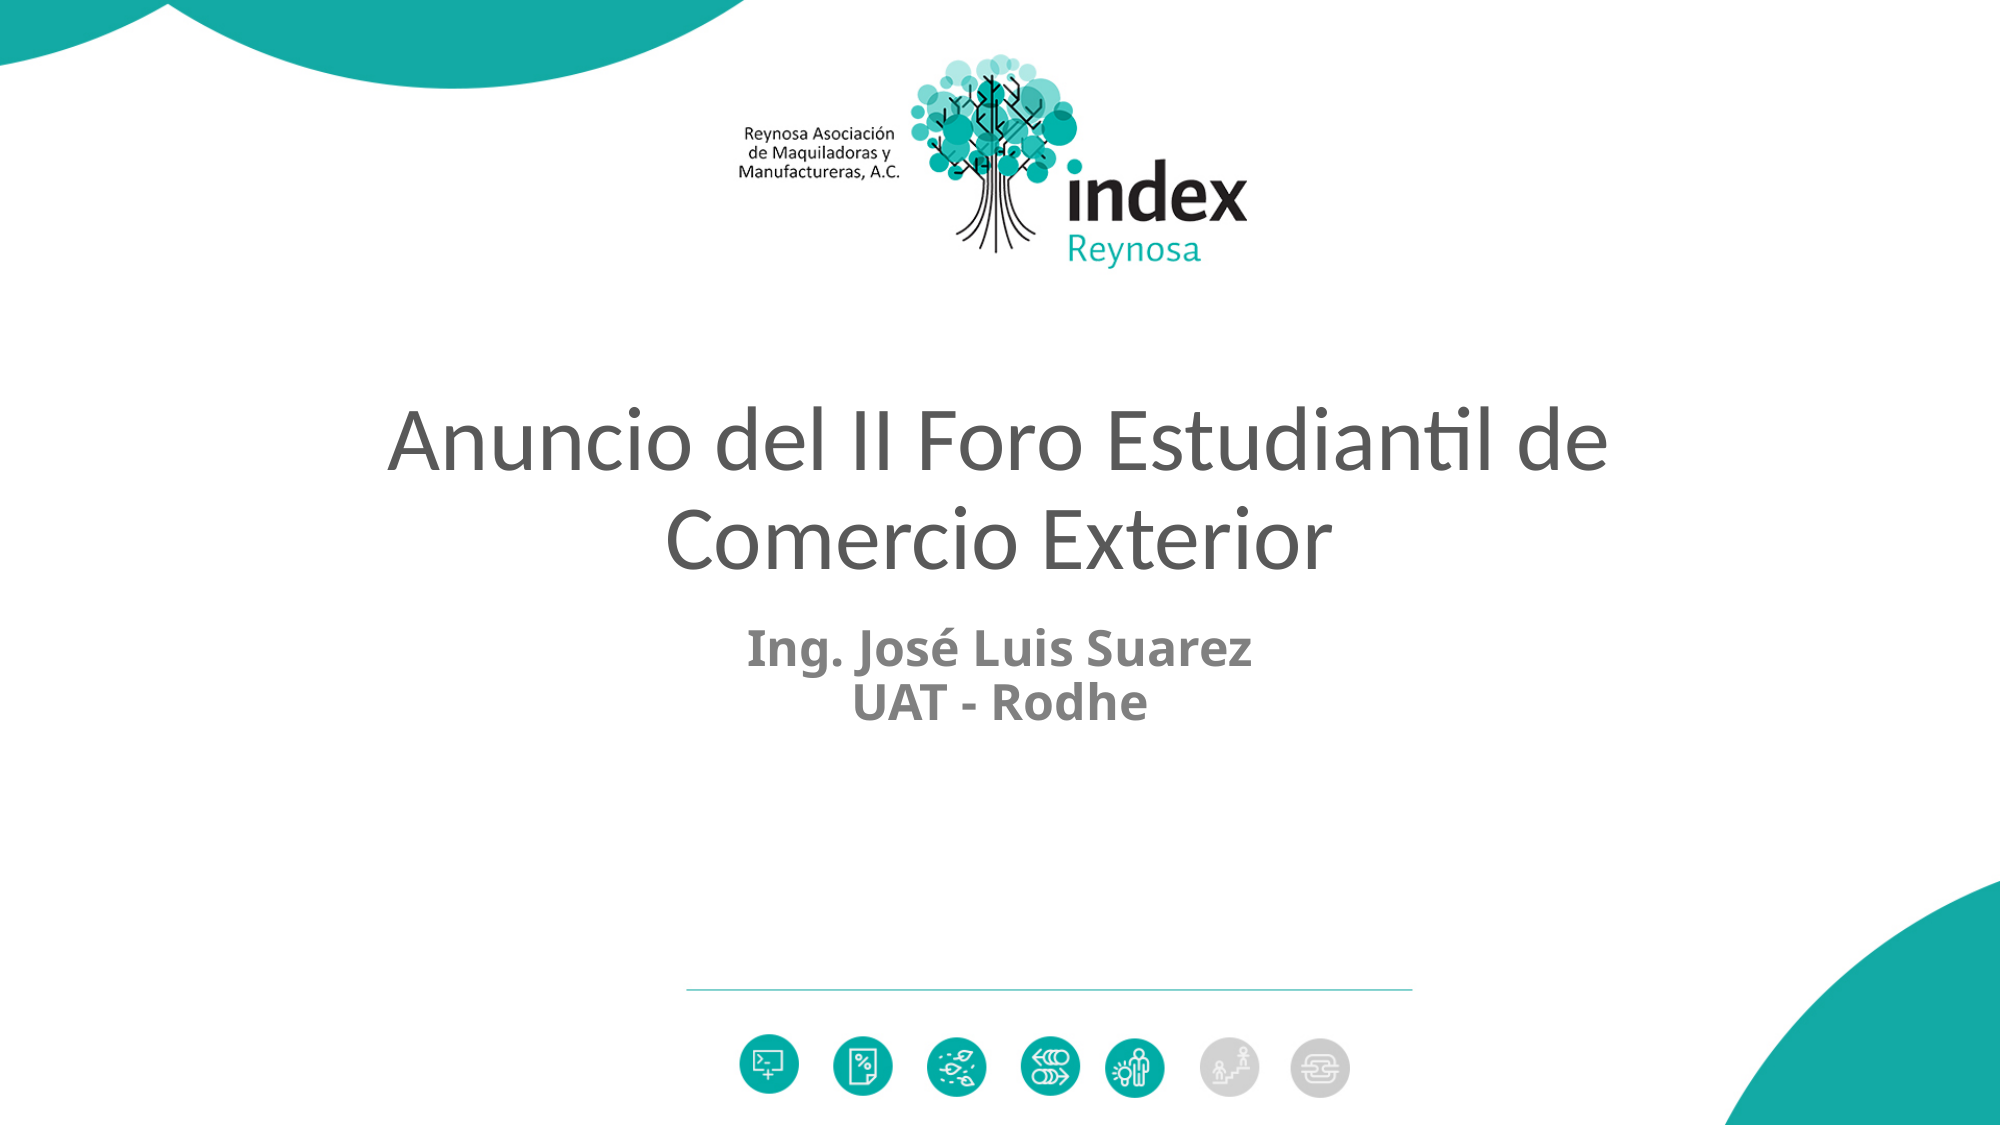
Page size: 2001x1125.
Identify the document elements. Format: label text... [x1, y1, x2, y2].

subtitle Ing. José Luis Suarez UAT - Rodhe [415, 615, 1585, 902]
picture [0, 0, 2000, 1125]
title Anuncio del II Foro Estudiantil de Comercio Exterior [249, 205, 1750, 598]
